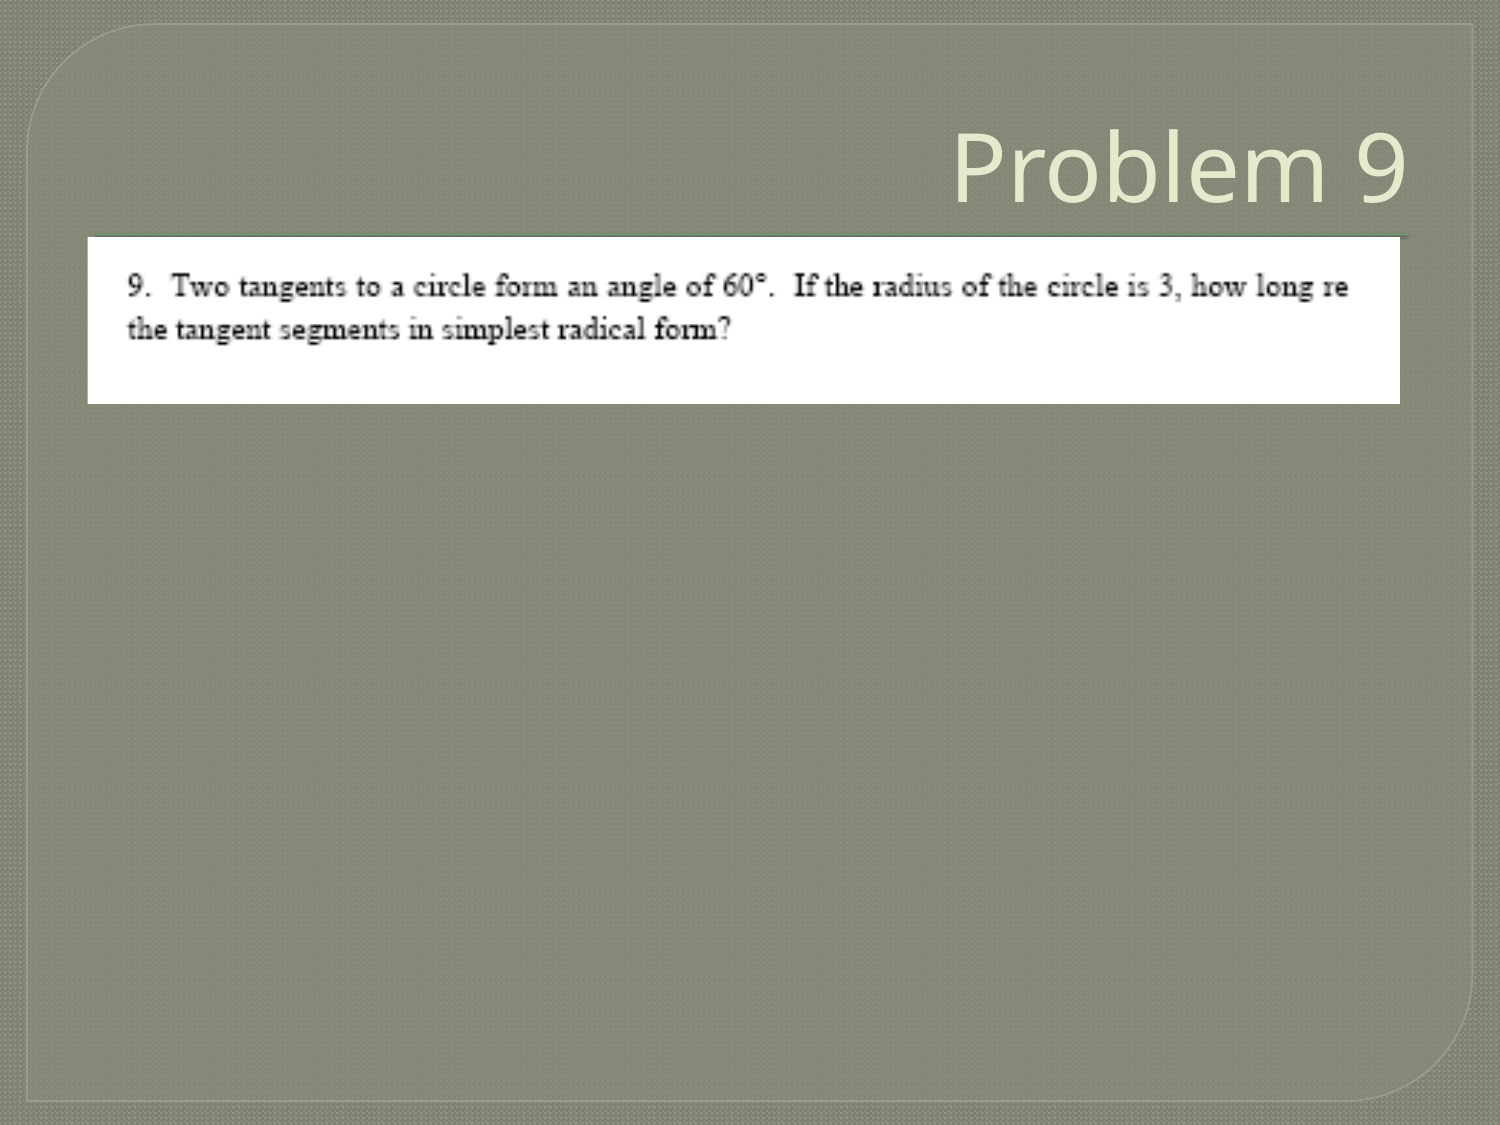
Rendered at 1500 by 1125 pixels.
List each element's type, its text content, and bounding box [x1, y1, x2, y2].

title Problem 9 [75, 41, 1425, 230]
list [87, 237, 1401, 404]
